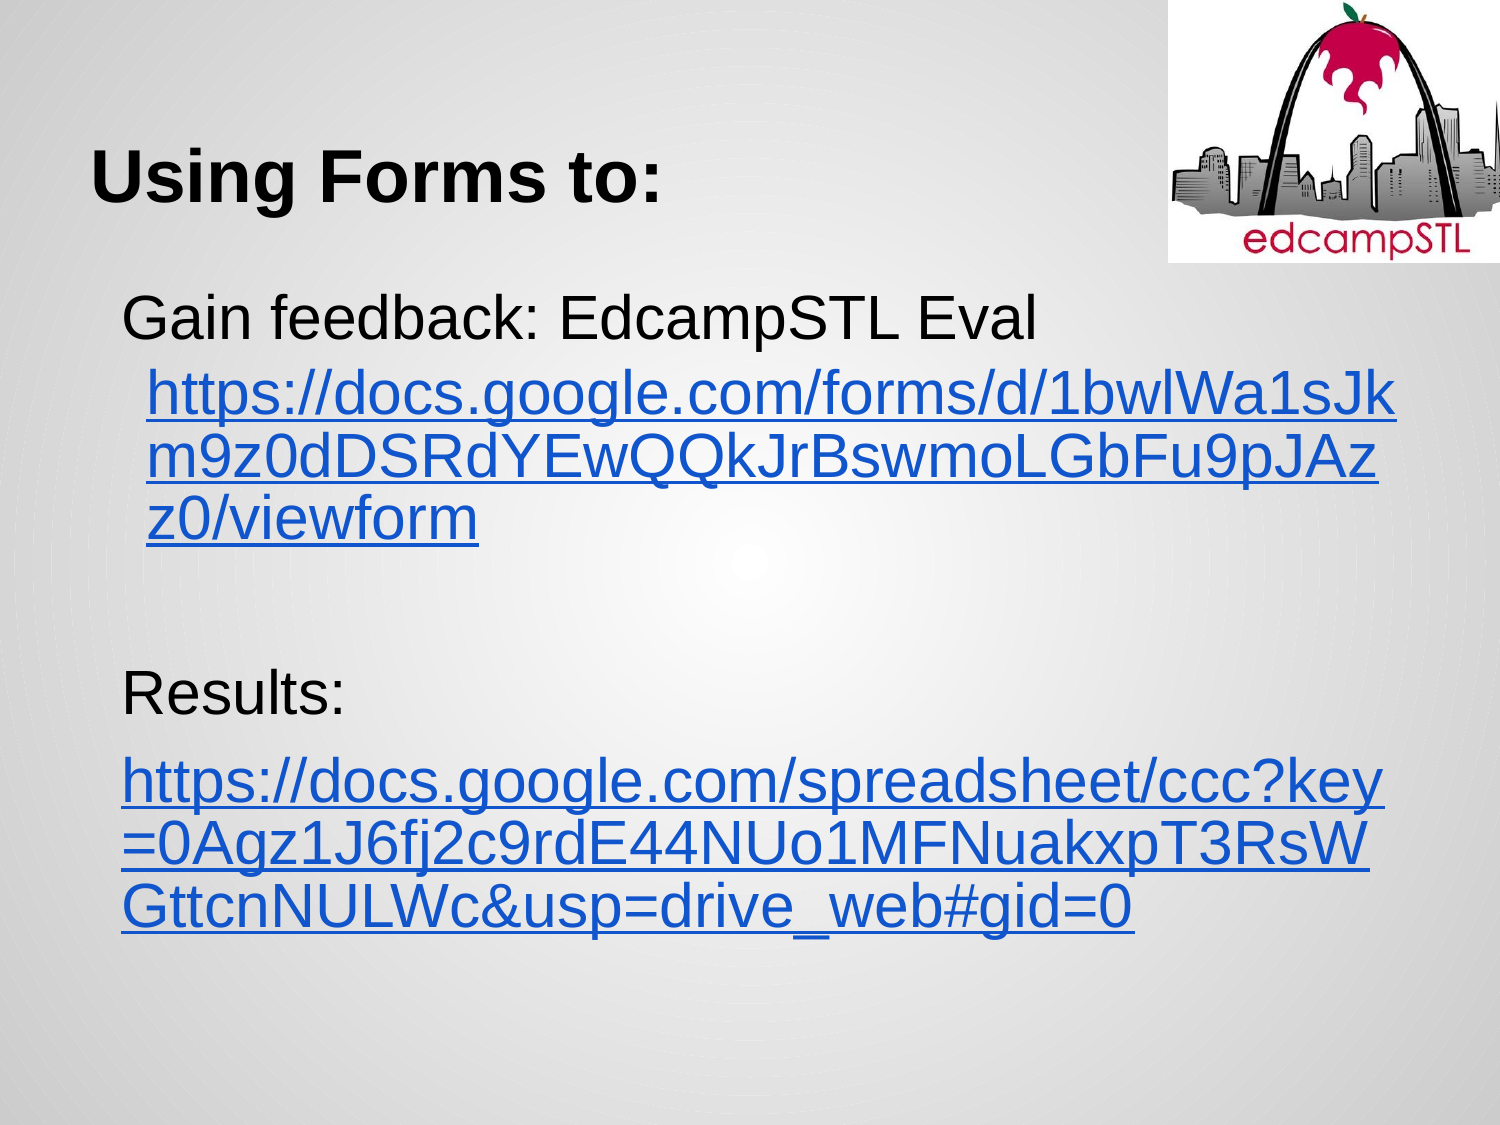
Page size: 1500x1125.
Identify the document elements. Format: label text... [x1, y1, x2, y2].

picture [1168, 0, 1500, 263]
title Using Forms to: [75, 45, 1163, 233]
list Gain feedback: EdcampSTL Eval https://docs.google.com/forms/d/1bwlWa1sJkm9z0dDSRdYEwQQkJrBswmoLGbFu9pJAzz0/viewform Results: https://docs.google.com/spreadsheet/ccc?key=0Agz1J6fj2c9rdE44NUo1MFNuakxpT3RsWGttcnNULWc&usp=drive_web#gid=0 [75, 262, 1425, 1078]
